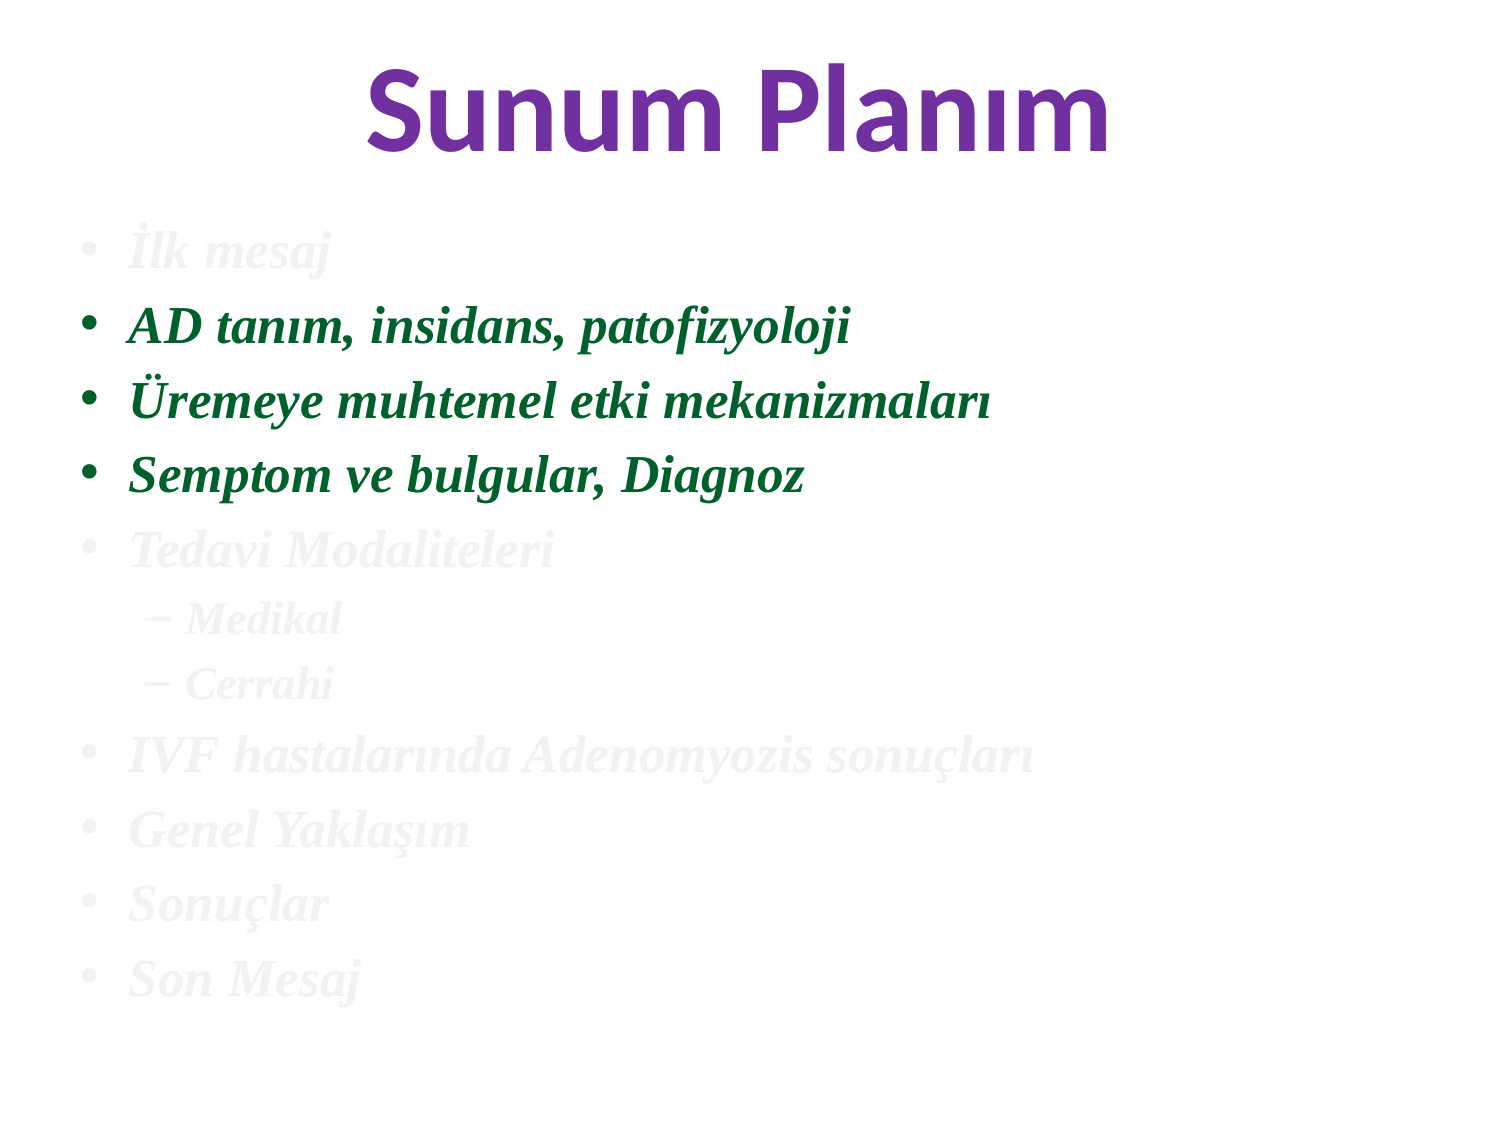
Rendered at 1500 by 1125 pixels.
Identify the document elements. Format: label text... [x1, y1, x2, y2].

title Sunum Planım [64, 7, 1415, 195]
list İlk mesaj AD tanım, insidans, patofizyoloji Üremeye muhtemel etki mekanizmaları Semptom ve bulgular, Diagnoz Tedavi Modaliteleri Medikal Cerrahi IVF hastalarında Adenomyozis sonuçları Genel Yaklaşım Sonuçlar Son Mesaj [64, 208, 1415, 1024]
